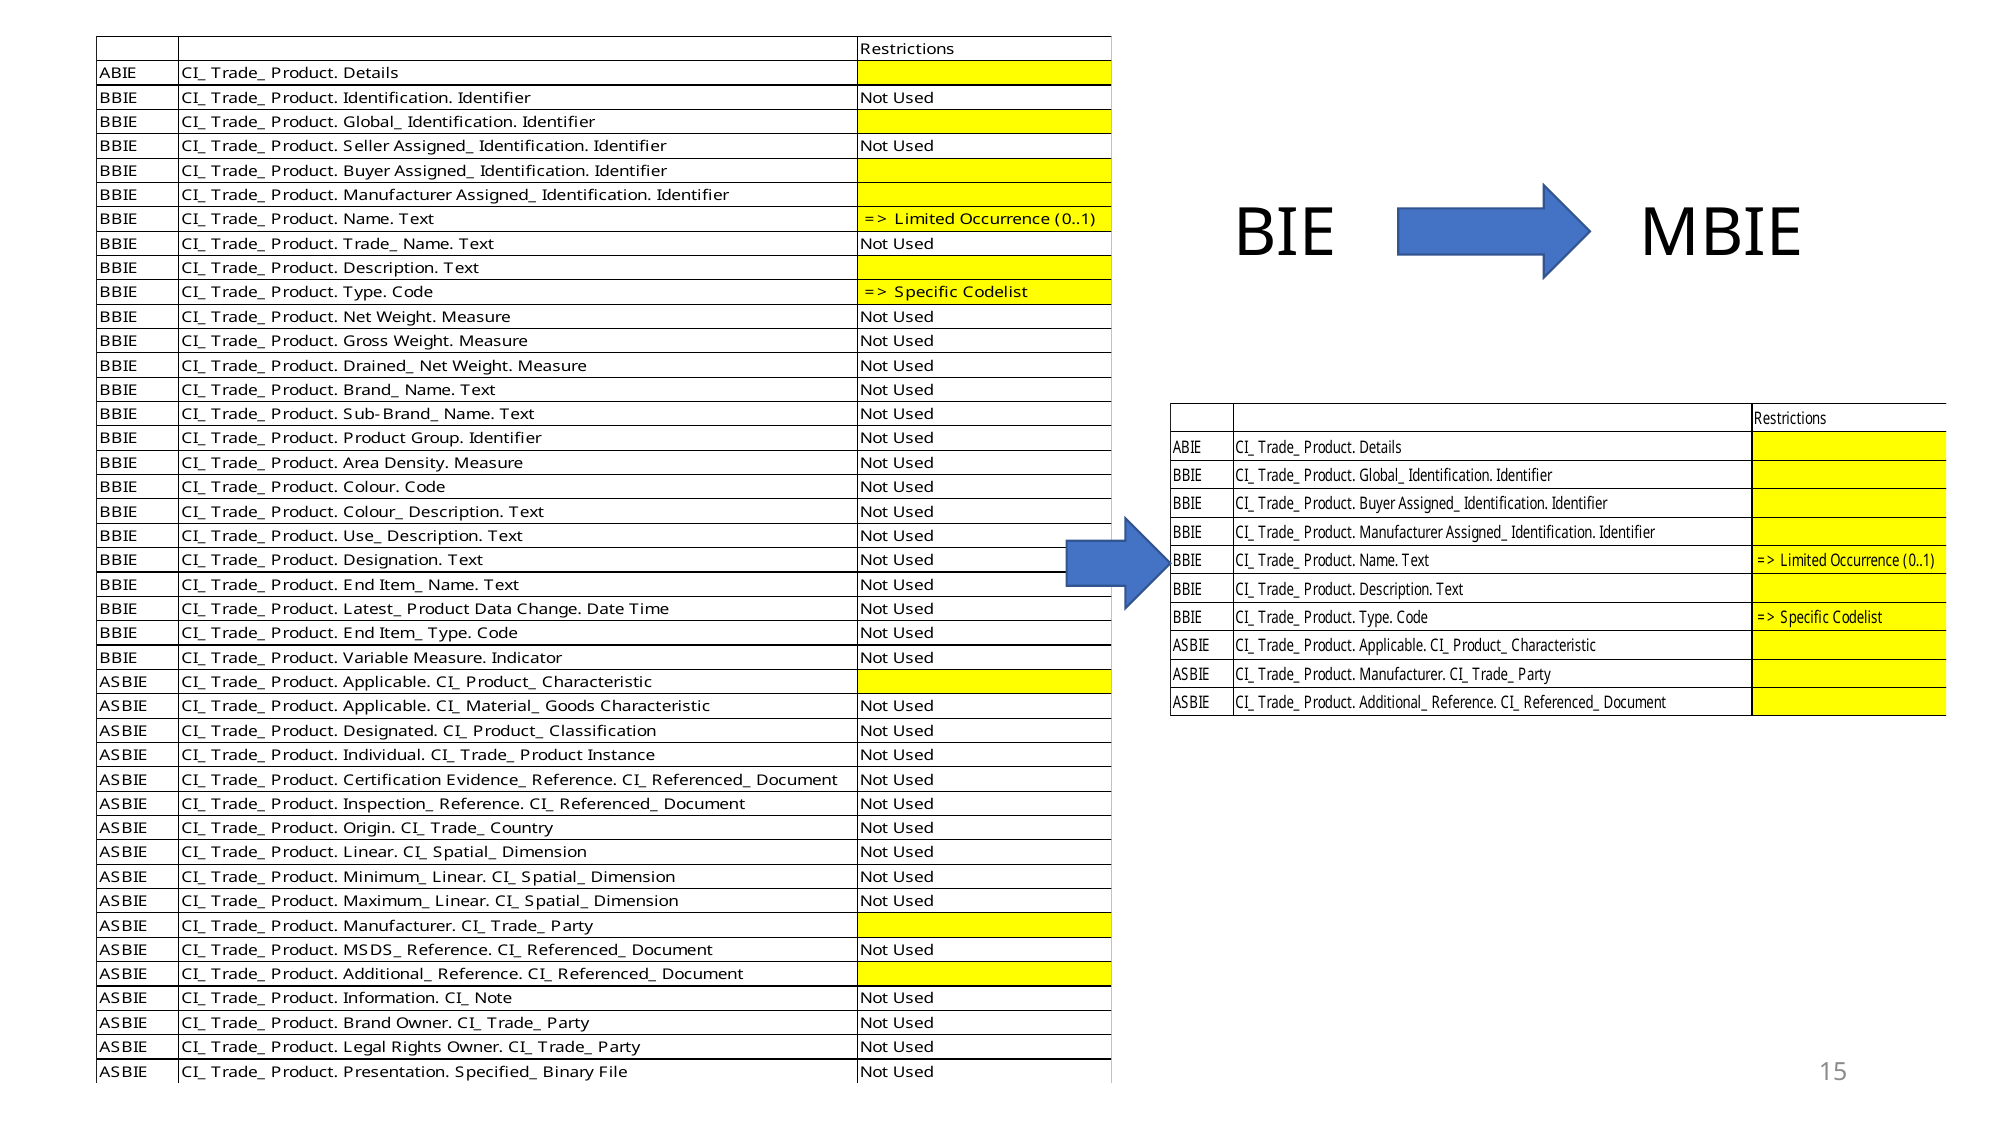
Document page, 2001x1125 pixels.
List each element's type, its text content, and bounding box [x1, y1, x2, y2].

text_box [1397, 182, 1592, 281]
picture [96, 35, 1112, 1084]
text_box MBIE [1625, 181, 1827, 277]
text_box BIE [1218, 181, 1420, 277]
slide_number 15 [1412, 1042, 1863, 1103]
text_box [1112, 515, 1170, 611]
picture [1170, 402, 1947, 717]
